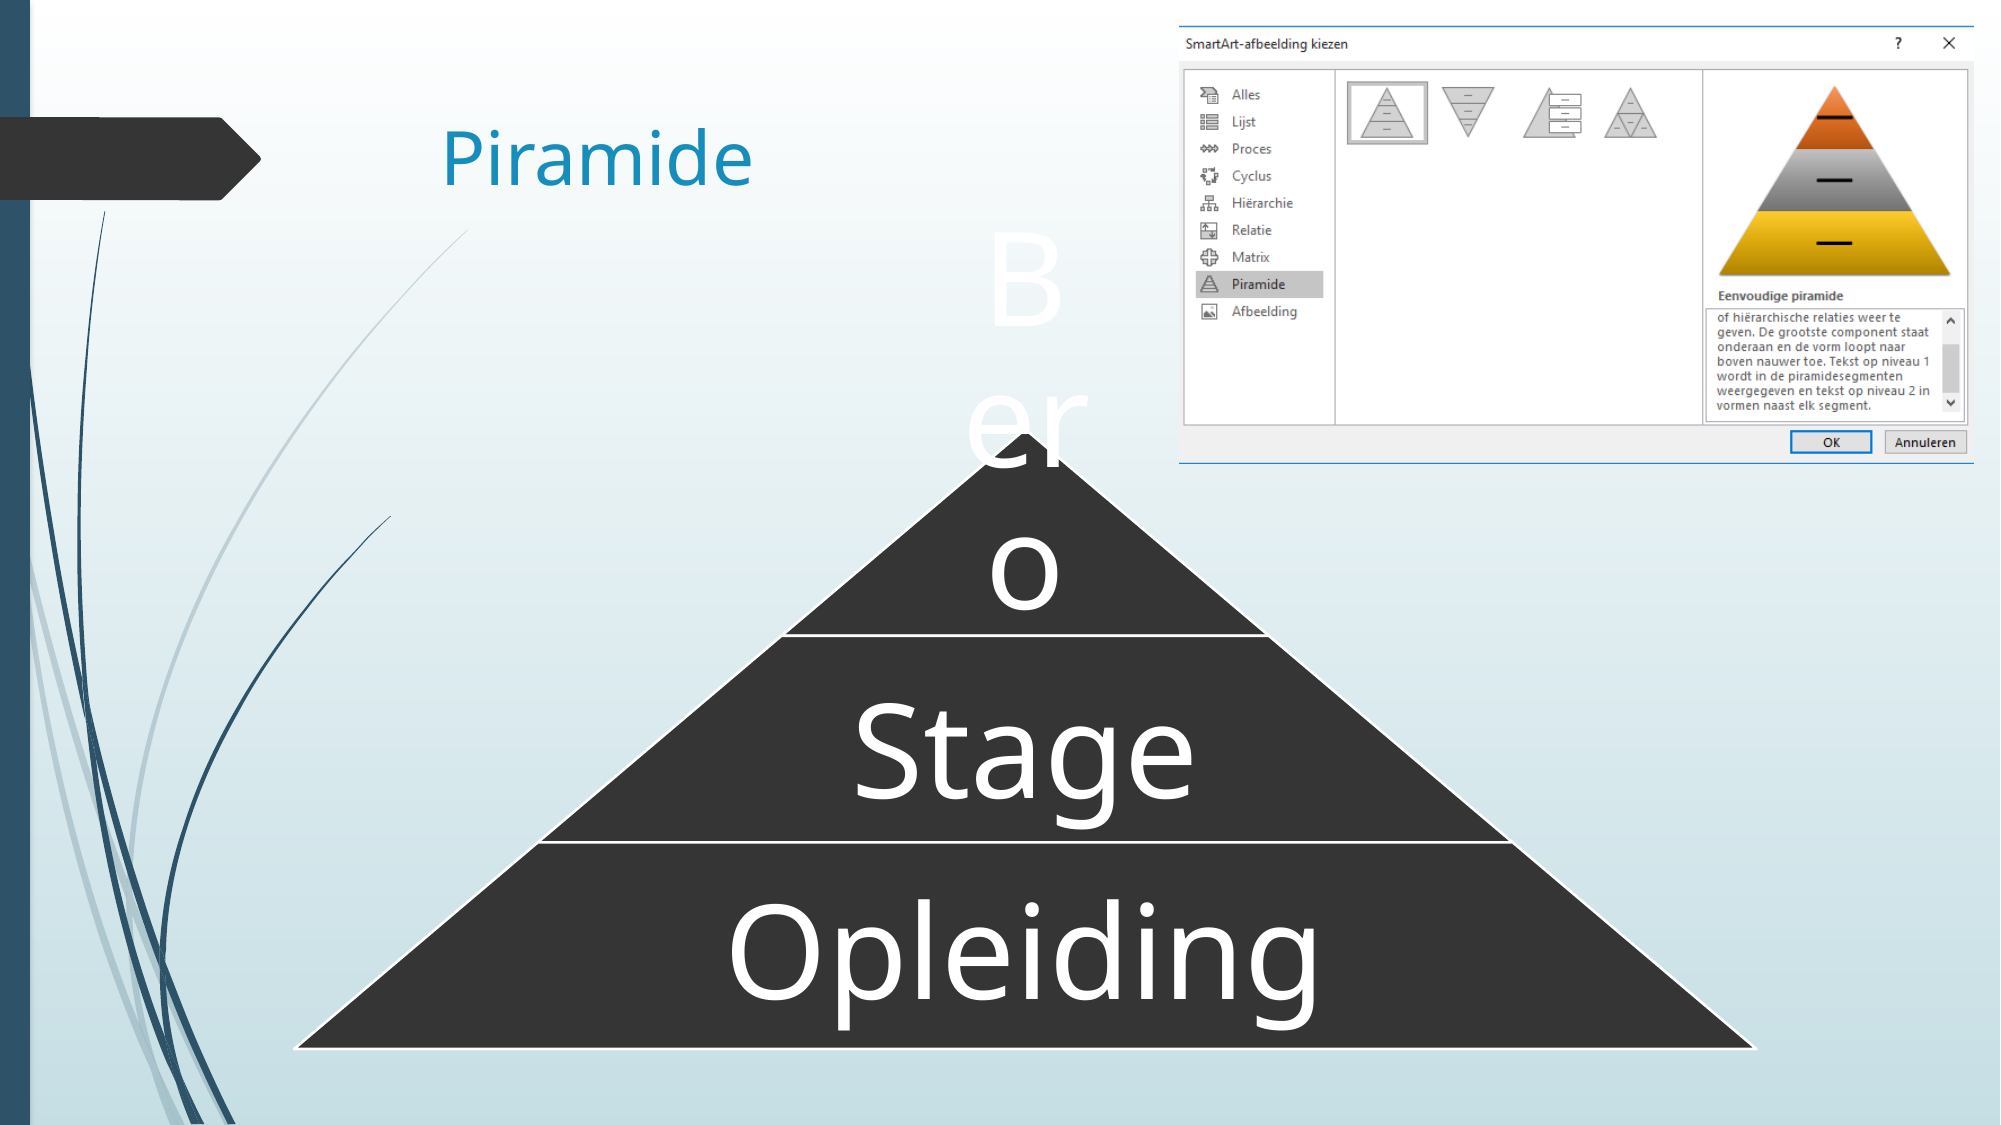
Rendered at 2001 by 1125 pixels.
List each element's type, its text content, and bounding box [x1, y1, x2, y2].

title Piramide [425, 102, 1174, 313]
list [293, 429, 1757, 1050]
picture [1179, 25, 1974, 464]
